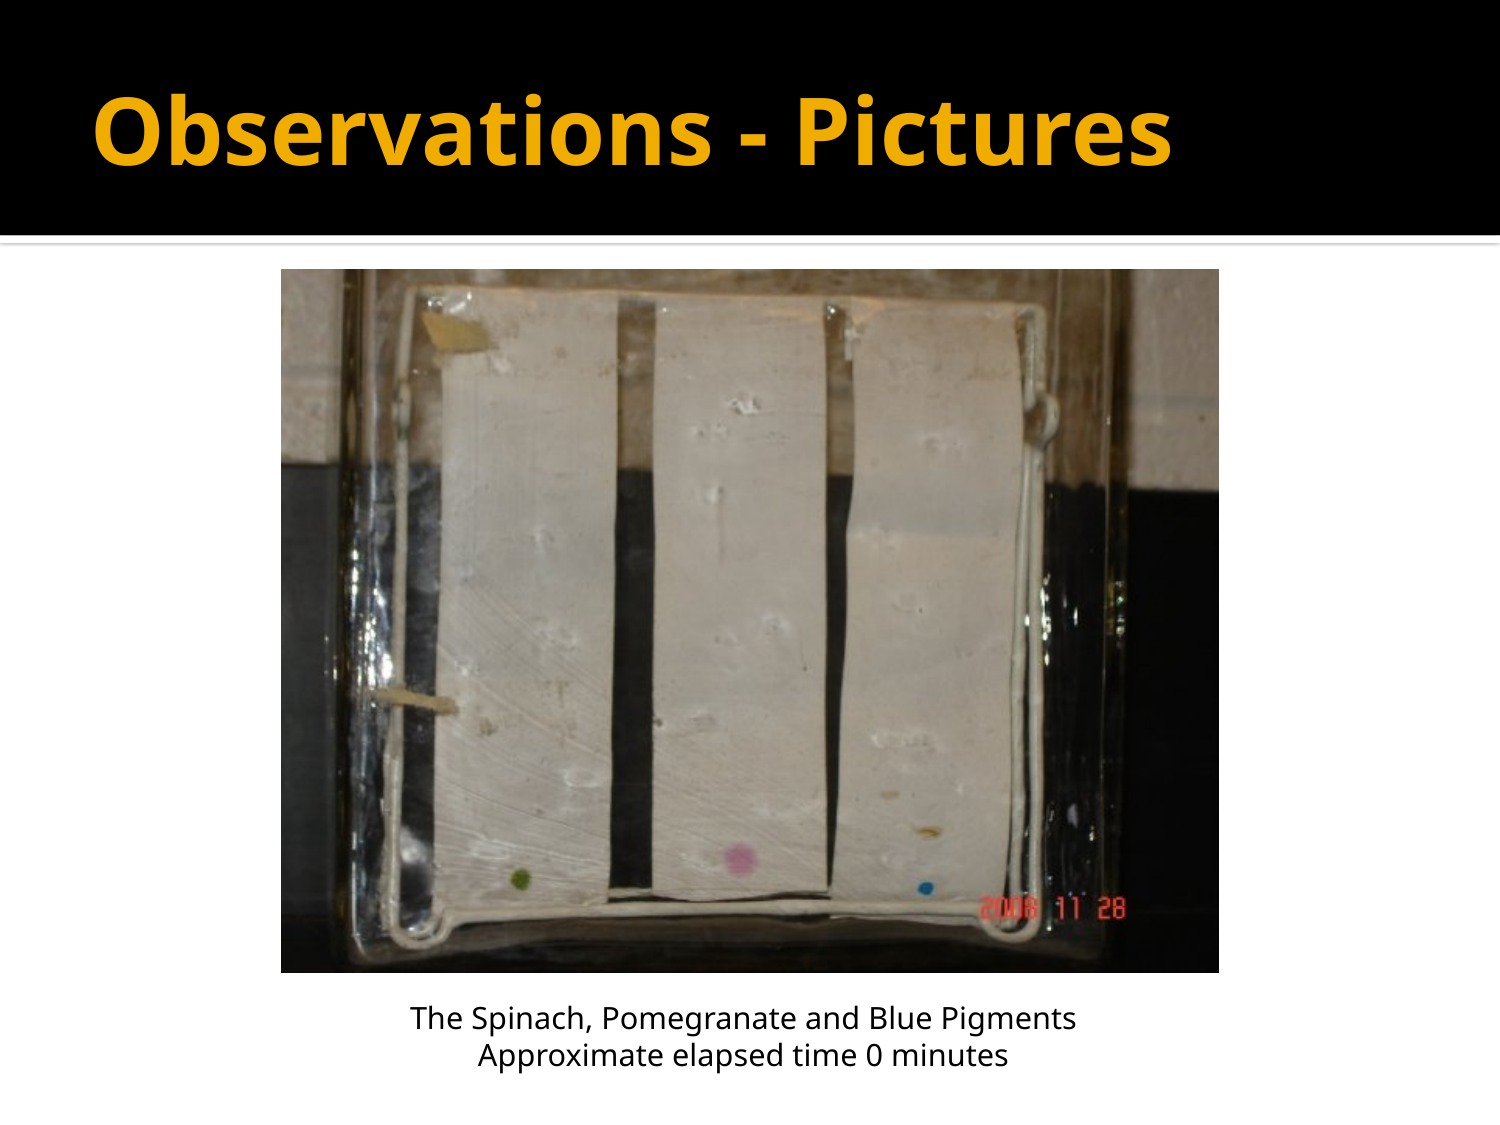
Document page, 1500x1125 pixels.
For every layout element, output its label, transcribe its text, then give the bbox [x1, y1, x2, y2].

list The Spinach, Pomegranate and Blue Pigments Approximate elapsed time 0 minutes [82, 984, 1395, 1082]
title Observations - Pictures [75, 25, 1425, 231]
picture [281, 269, 1219, 973]
